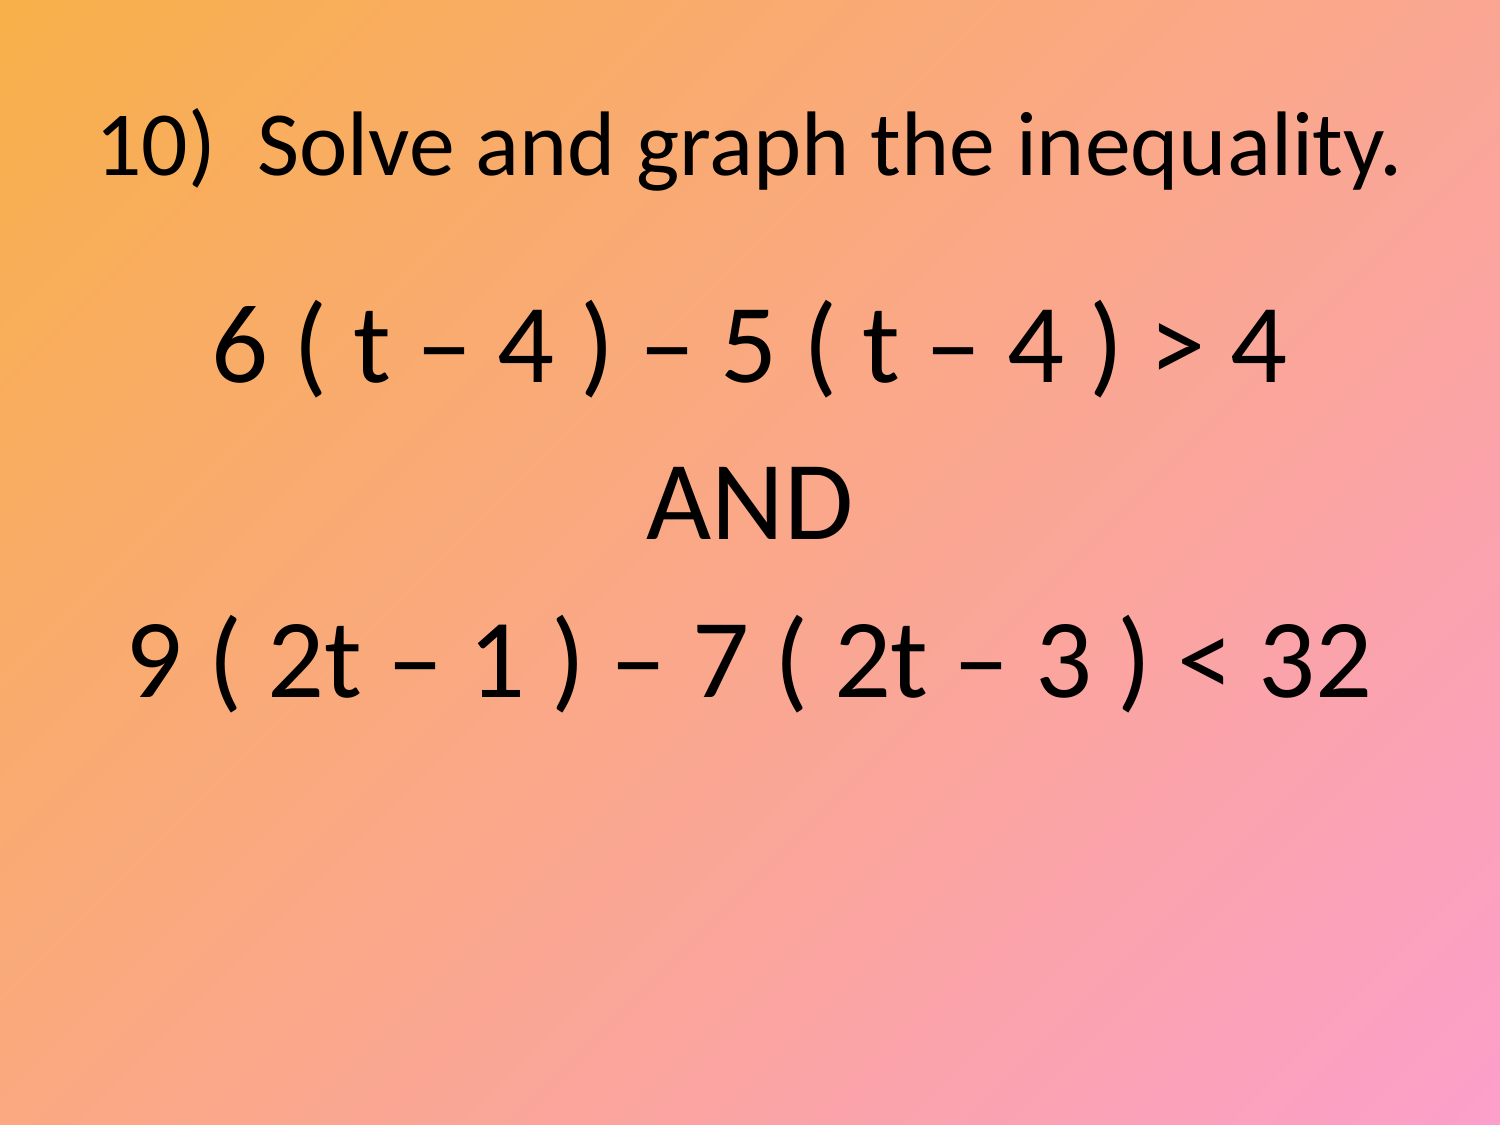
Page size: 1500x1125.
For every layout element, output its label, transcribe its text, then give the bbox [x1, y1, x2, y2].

title 10) Solve and graph the inequality. [74, 44, 1426, 233]
list 6 ( t – 4 ) – 5 ( t – 4 ) > 4 AND 9 ( 2t – 1 ) – 7 ( 2t – 3 ) < 32 [74, 262, 1426, 1006]
